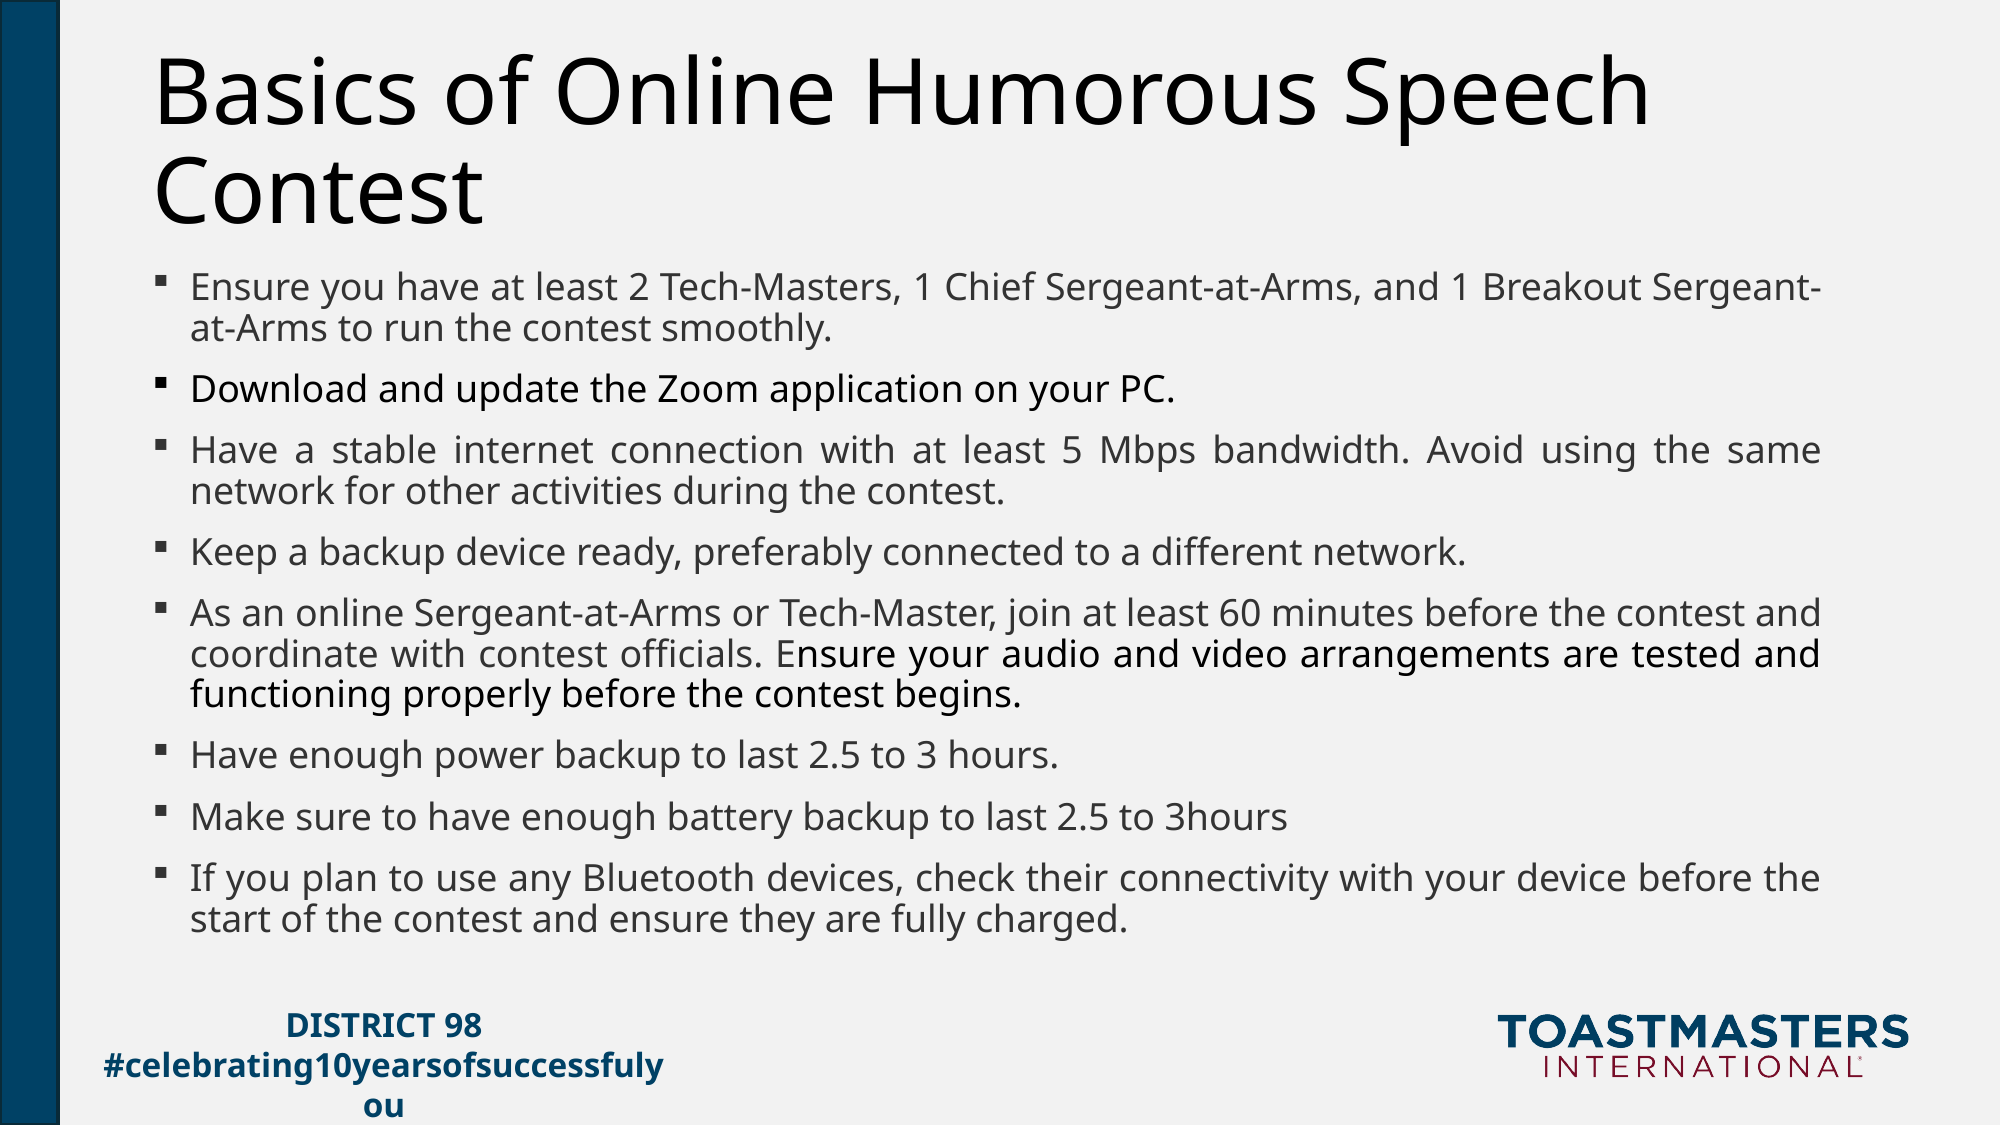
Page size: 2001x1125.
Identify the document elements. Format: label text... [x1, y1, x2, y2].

text_box [0, 0, 60, 1125]
text_box DISTRICT 98 #celebrating10yearsofsuccessfulyou [79, 996, 689, 1125]
list Ensure you have at least 2 Tech-Masters, 1 Chief Sergeant-at-Arms, and 1 Breakout Sergeant-at-Arms to run the contest smoothly. Download and update the Zoom application on your PC. Have a stable internet connection with at least 5 Mbps bandwidth. Avoid using the same network for other activities during the contest. Keep a backup device ready, preferably connected to a different network. As an online Sergeant-at-Arms or Tech-Master, join at least 60 minutes before the contest and coordinate with contest officials. Ensure your audio and video arrangements are tested and functioning properly before the contest begins. Have enough power backup to last 2.5 to 3 hours. Make sure to have enough battery backup to last 2.5 to 3hours If you plan to use any Bluetooth devices, check their connectivity with your device before the start of the contest and ensure they are fully charged. [137, 260, 1838, 950]
picture [1383, 631, 2000, 1125]
title Basics of Online Humorous Speech Contest [137, 59, 1944, 229]
